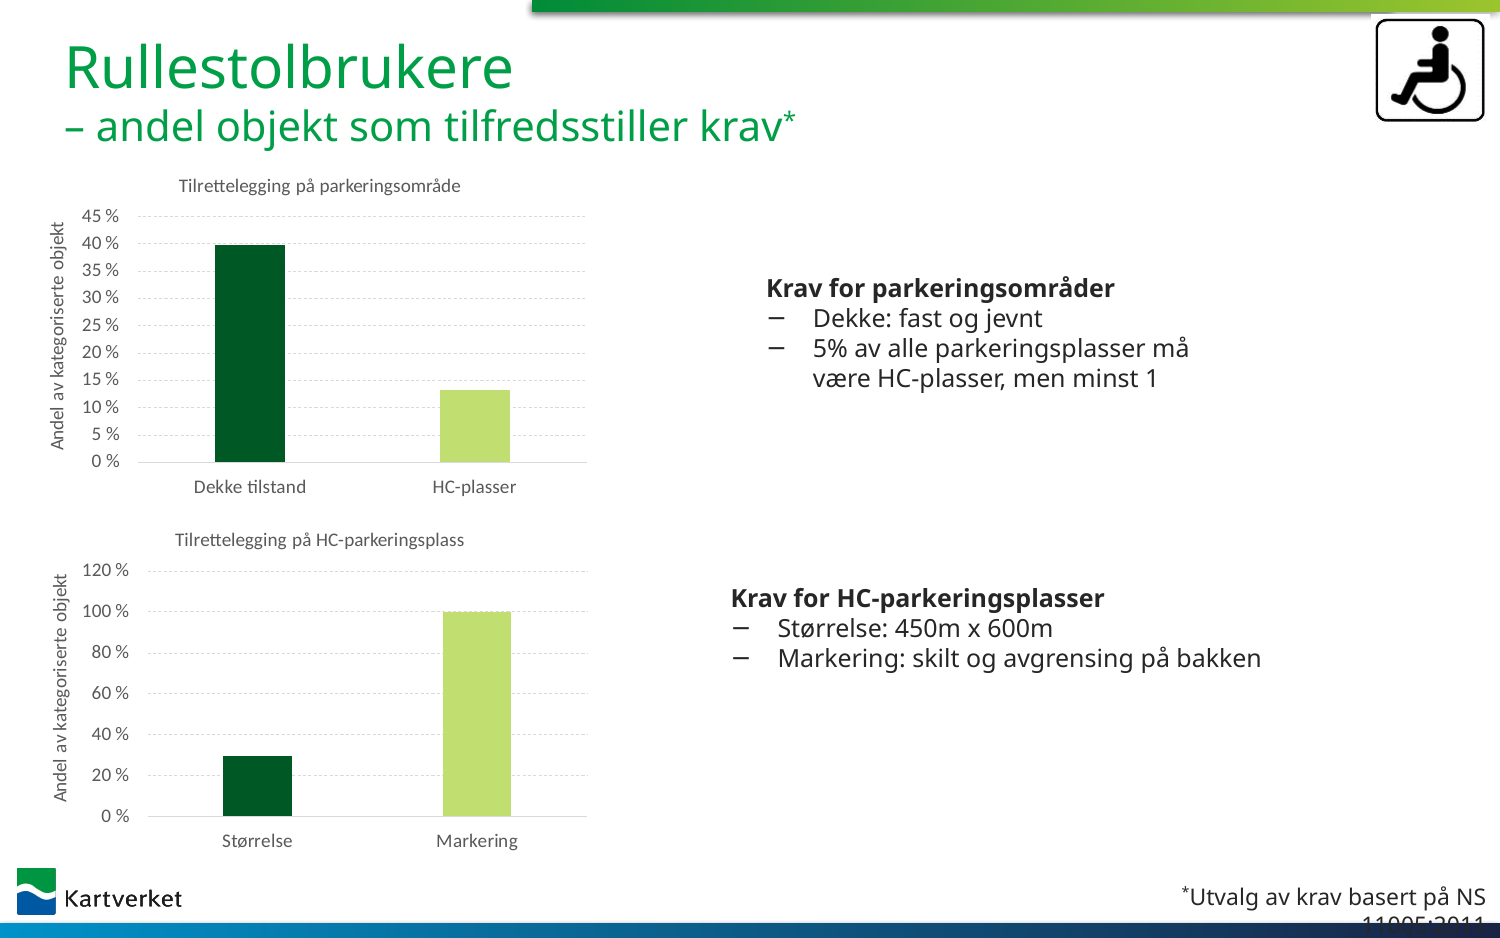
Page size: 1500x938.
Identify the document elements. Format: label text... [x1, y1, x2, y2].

picture [41, 520, 598, 859]
text_box *Utvalg av krav basert på NS 11005:2011 [1068, 873, 1500, 938]
text_box Krav for parkeringsområder Dekke: fast og jevnt 5% av alle parkeringsplasser må være HC-plasser, men minst 1 [751, 264, 1232, 400]
text_box Rullestolbrukere – andel objekt som tilfredsstiller krav* [49, 23, 1431, 158]
picture [41, 166, 598, 505]
picture [1371, 13, 1491, 127]
text_box Krav for HC-parkeringsplasser Størrelse: 450m x 600m Markering: skilt og avgrensing på bakken [715, 574, 1278, 680]
